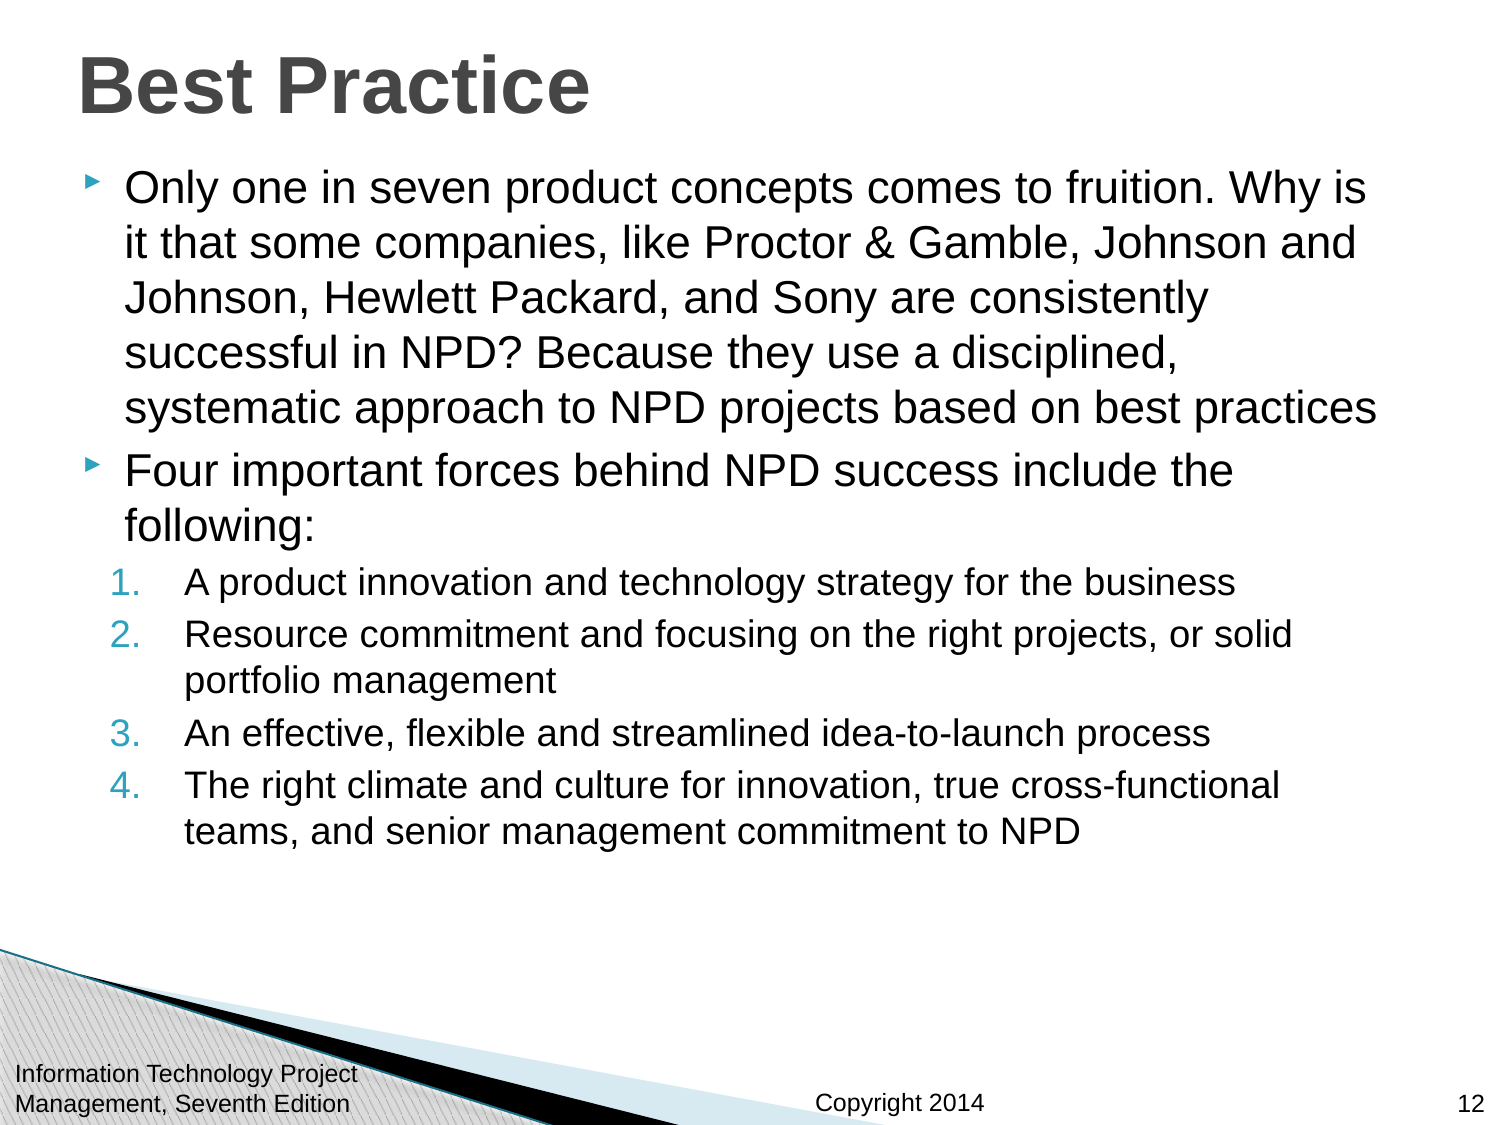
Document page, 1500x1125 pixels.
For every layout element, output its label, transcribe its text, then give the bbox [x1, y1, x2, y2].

list Only one in seven product concepts comes to fruition. Why is it that some companies, like Proctor & Gamble, Johnson and Johnson, Hewlett Packard, and Sony are consistently successful in NPD? Because they use a disciplined, systematic approach to NPD projects based on best practices Four important forces behind NPD success include the following: A product innovation and technology strategy for the business Resource commitment and focusing on the right projects, or solid portfolio management An effective, flexible and streamlined idea-to-launch process The right climate and culture for innovation, true cross-functional teams, and senior management commitment to NPD [50, 149, 1413, 900]
title Best Practice [62, 24, 1425, 138]
slide_number 12 [1412, 1065, 1500, 1125]
footer Information Technology Project Management, Seventh Edition [0, 1065, 386, 1125]
